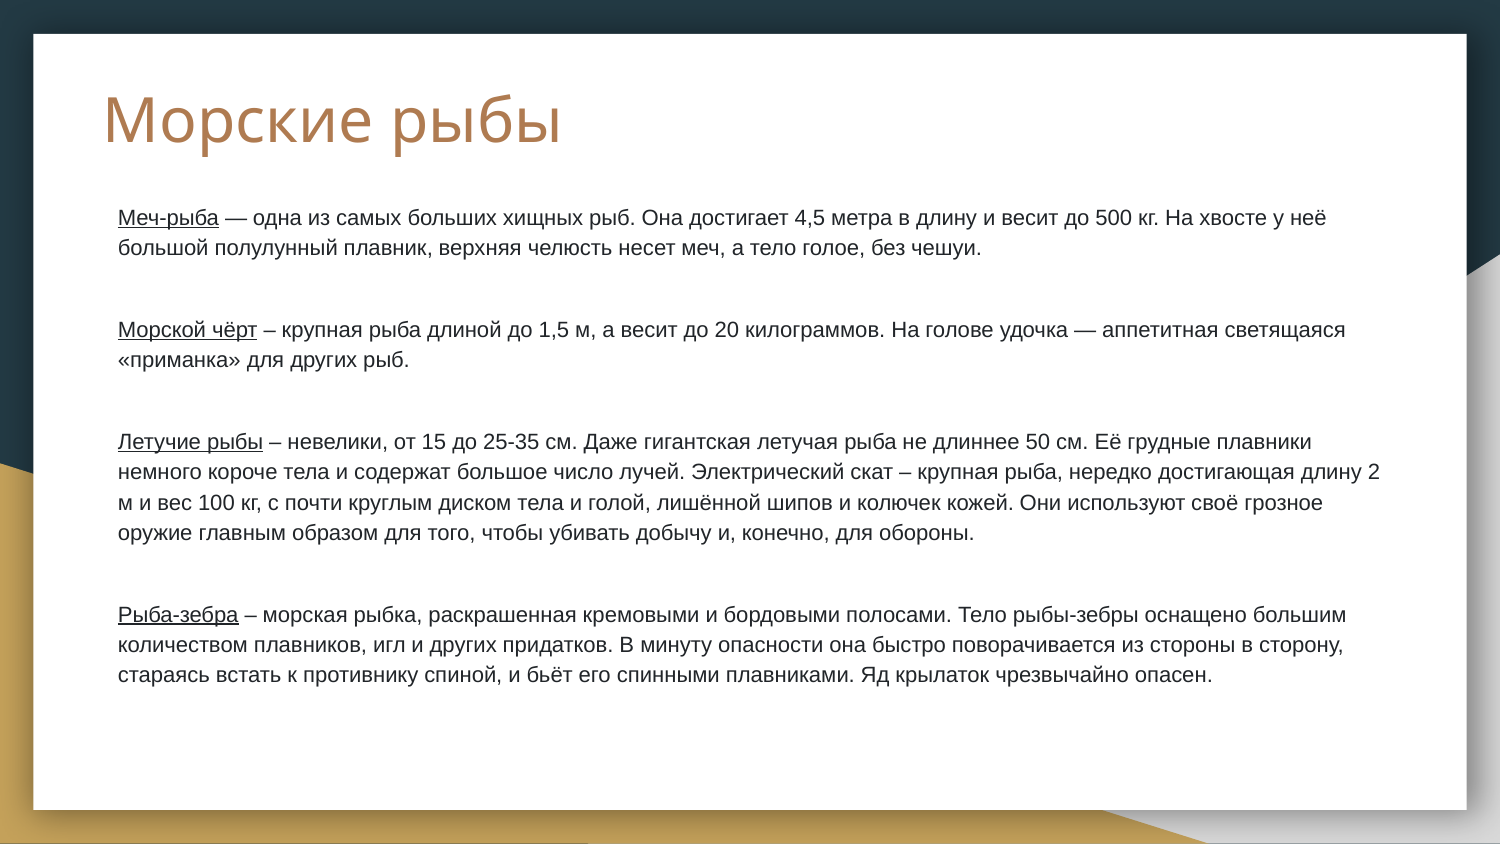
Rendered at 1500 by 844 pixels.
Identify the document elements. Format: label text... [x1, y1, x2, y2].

title Морские рыбы [87, 60, 1319, 218]
list Меч-рыба — одна из самых больших хищных рыб. Она достигает 4,5 метра в длину и весит до 500 кг. На хвосте у неё большой полулунный плавник, верхняя челюсть несет меч, а тело голое, без чешуи. Морской чёрт – крупная рыба длиной до 1,5 м, а весит до 20 килограммов. На голове удочка — аппетитная светящаяся «приманка» для других рыб. Летучие рыбы – невелики, от 15 до 25-35 см. Даже гигантская летучая рыба не длиннее 50 см. Её грудные плавники немного короче тела и содержат большое число лучей. Электрический скат – крупная рыба, нередко достигающая длину 2 м и вес 100 кг, с почти круглым диском тела и голой, лишённой шипов и колючек кожей. Они используют своё грозное оружие главным образом для того, чтобы убивать добычу и, конечно, для обороны. Рыба-зебра – морская рыбка, раскрашенная кремовыми и бордовыми полосами. Тело рыбы-зебры оснащено большим количеством плавников, игл и других придатков. В минуту опасности она быстро поворачивается из стороны в сторону, стараясь встать к противнику спиной, и бьёт его спинными плавниками. Яд крылаток чрезвычайно опасен. [102, 184, 1403, 738]
